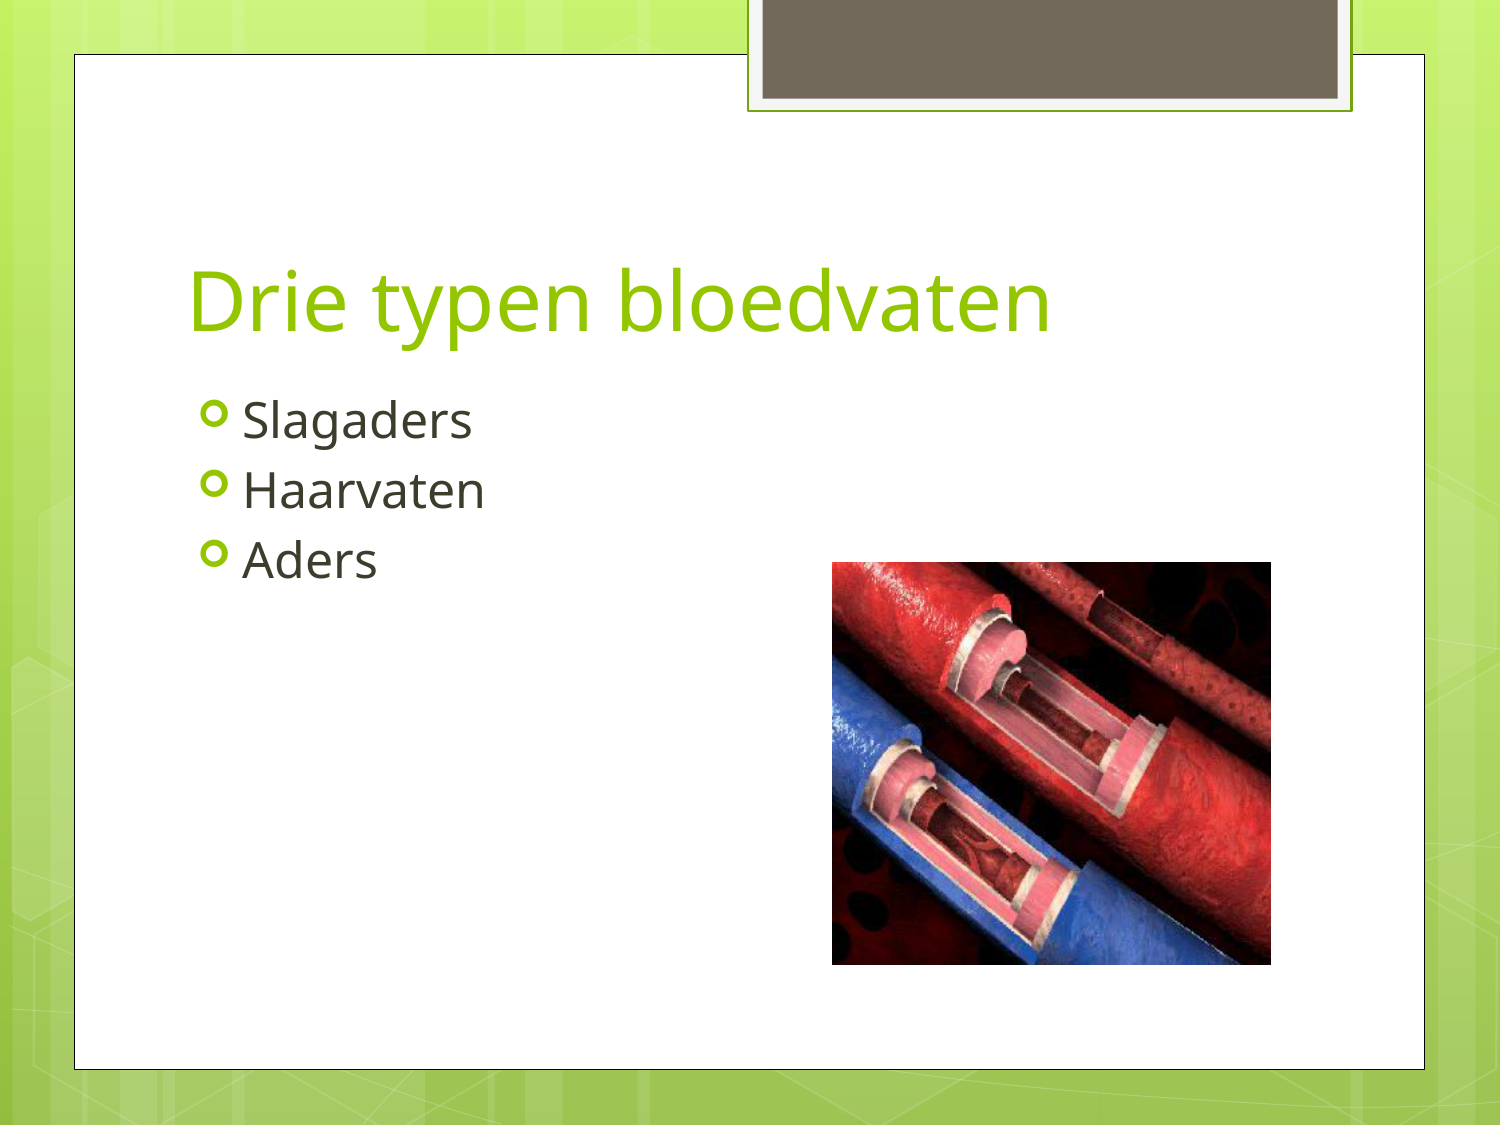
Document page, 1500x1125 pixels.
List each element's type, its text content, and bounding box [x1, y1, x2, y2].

title Drie typen bloedvaten [171, 168, 1324, 357]
list Slagaders Haarvaten Aders [171, 381, 1283, 957]
picture [832, 562, 1271, 965]
